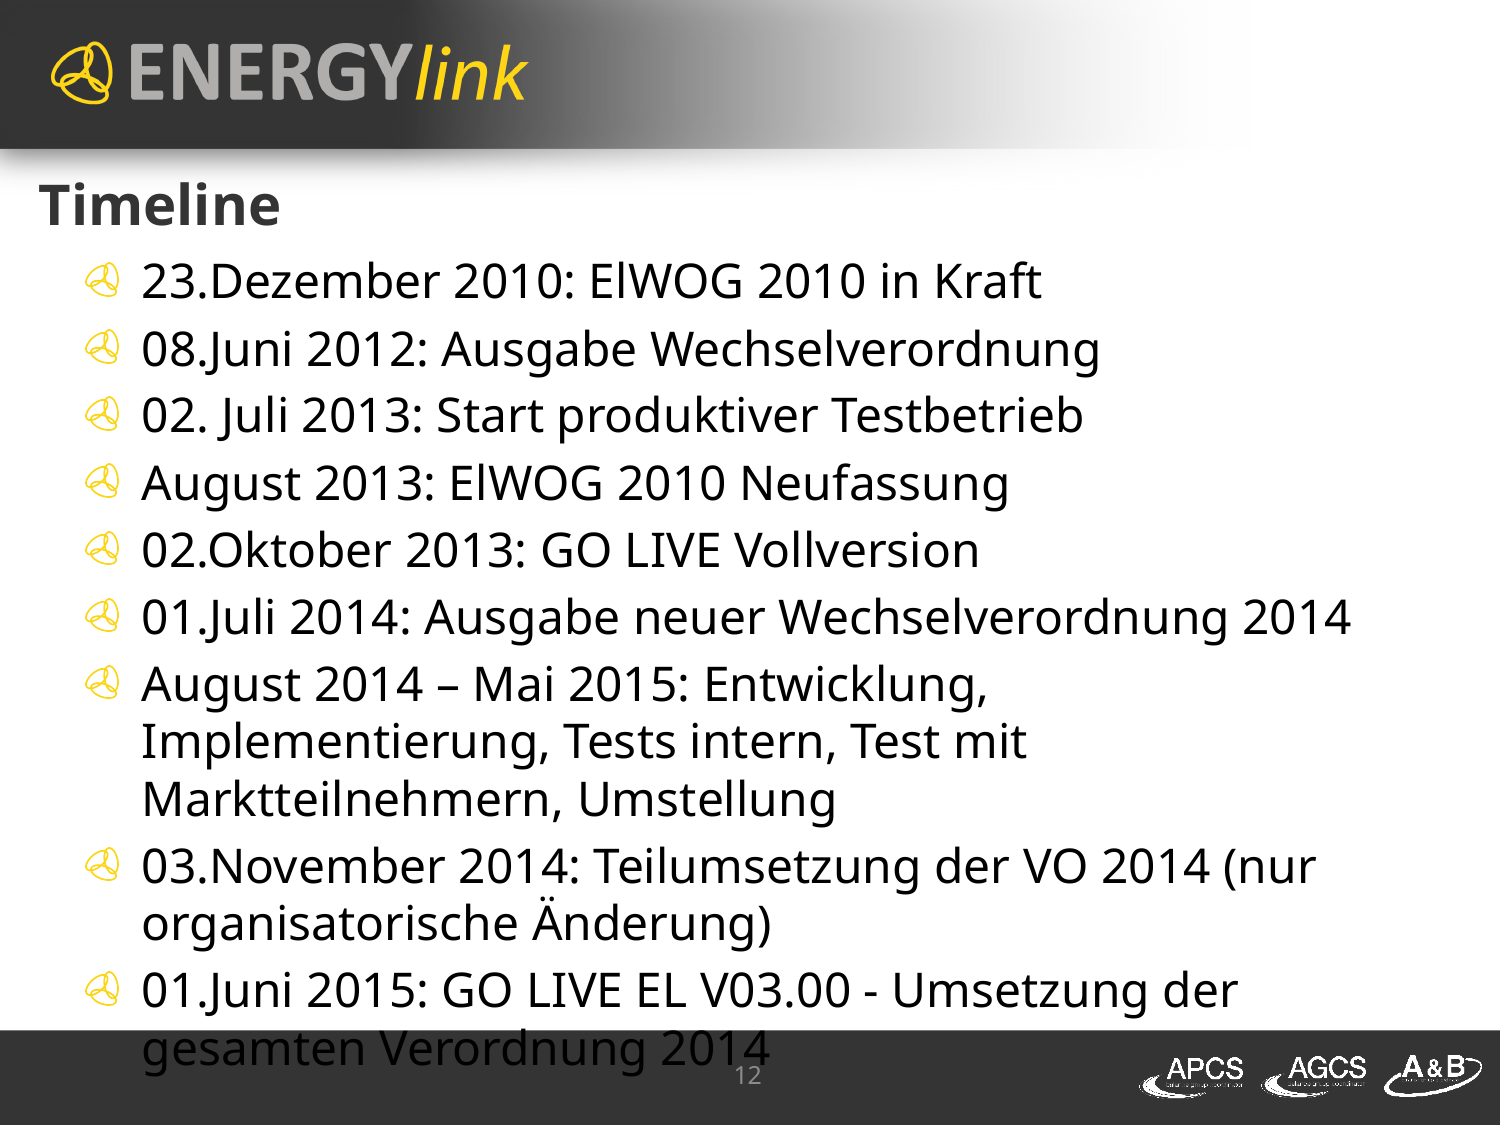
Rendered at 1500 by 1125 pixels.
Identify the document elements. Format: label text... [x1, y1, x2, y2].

slide_number 12 [572, 1046, 923, 1107]
picture [85, 971, 119, 1006]
picture [85, 269, 119, 297]
picture [85, 531, 119, 565]
picture [85, 665, 119, 699]
picture [85, 847, 119, 881]
list 23.Dezember 2010: ElWOG 2010 in Kraft 08.Juni 2012: Ausgabe Wechselverordnung 02. Juli 2013: Start produktiver Testbetrieb August 2013: ElWOG 2010 Neufassung 02.Oktober 2013: GO LIVE Vollversion 01.Juli 2014: Ausgabe neuer Wechselverordnung 2014 August 2014 – Mai 2015: Entwicklung, Implementierung, Tests intern, Test mit Marktteilnehmern, Umstellung 03.November 2014: Teilumsetzung der VO 2014 (nur organisatorische Änderung) 01.Juni 2015: GO LIVE EL V03.00 - Umsetzung der gesamten Verordnung 2014 [70, 269, 1421, 991]
picture [1261, 1056, 1366, 1098]
title Timeline [23, 137, 1468, 269]
picture [85, 329, 119, 364]
picture [1139, 1057, 1243, 1099]
picture [1384, 1055, 1482, 1097]
picture [0, 0, 1329, 231]
picture [85, 396, 119, 431]
picture [85, 598, 119, 632]
picture [85, 463, 119, 498]
